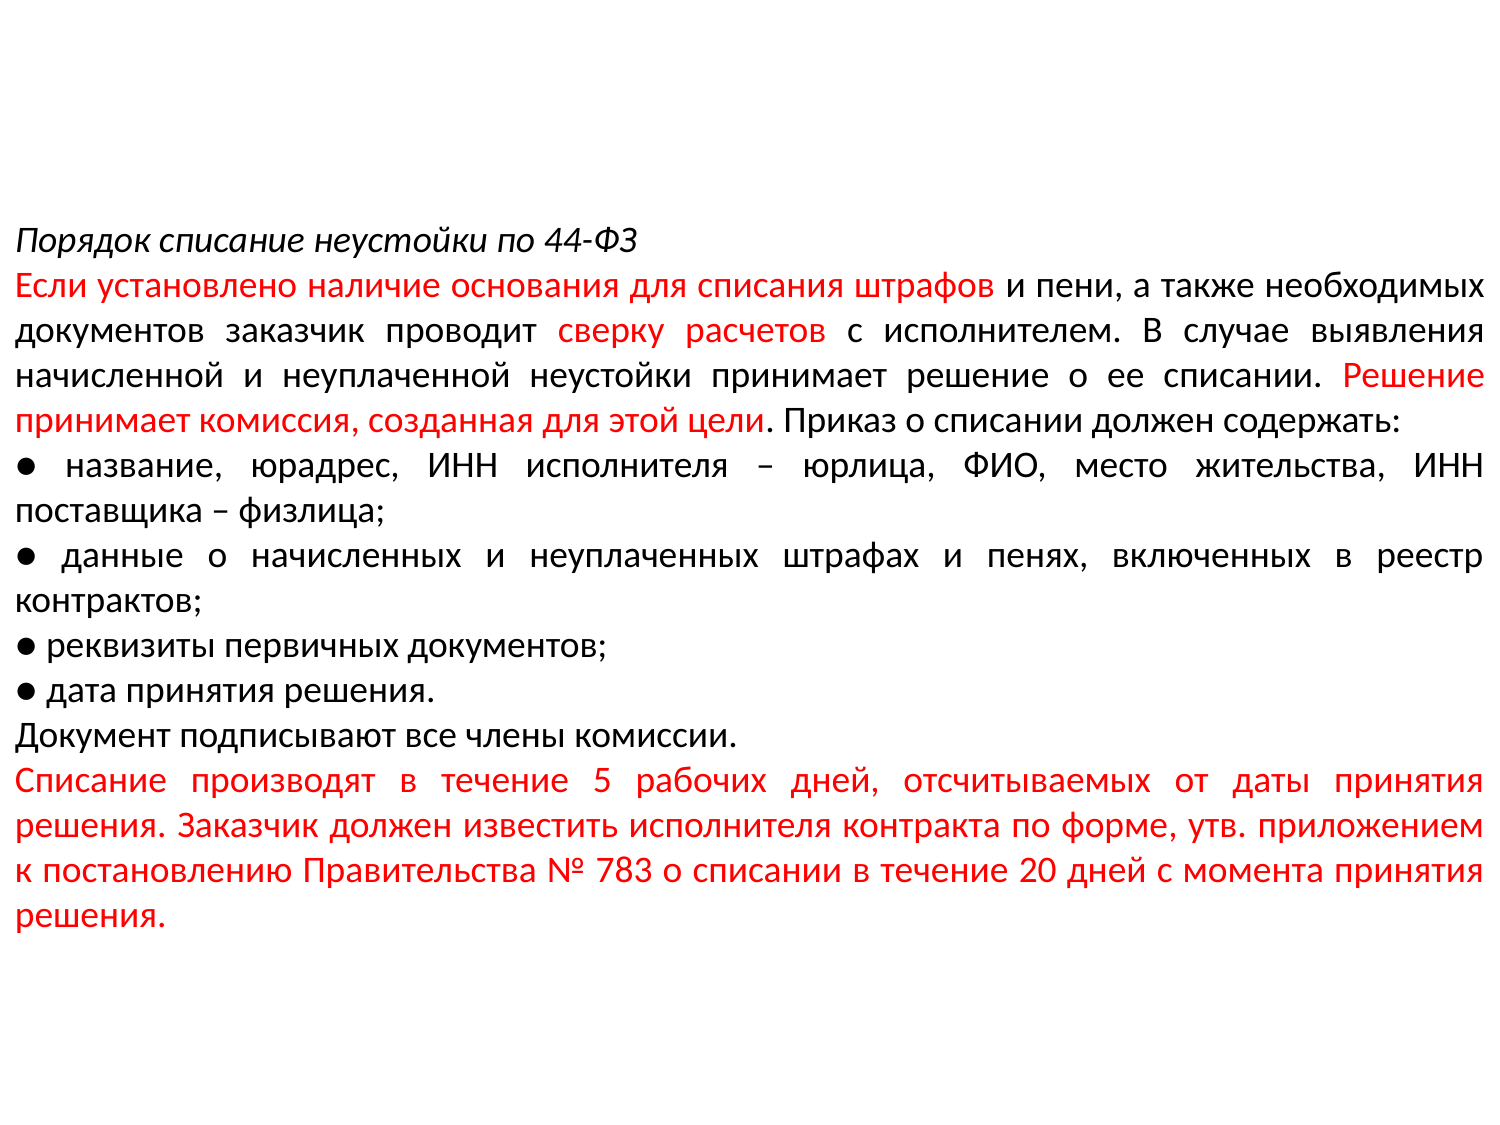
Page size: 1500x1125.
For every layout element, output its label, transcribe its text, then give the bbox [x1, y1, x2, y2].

text_box Порядок списание неустойки по 44-ФЗ Если установлено наличие основания для списания штрафов и пени, а также необходимых документов заказчик проводит сверку расчетов с исполнителем. В случае выявления начисленной и неуплаченной неустойки принимает решение о ее списании. Решение принимает комиссия, созданная для этой цели. Приказ о списании должен содержать: ● название, юрадрес, ИНН исполнителя – юрлица, ФИО, место жительства, ИНН поставщика – физлица; ● данные о начисленных и неуплаченных штрафах и пенях, включенных в реестр контрактов; ● реквизиты первичных документов; ● дата принятия решения. Документ подписывают все члены комиссии. Списание производят в течение 5 рабочих дней, отсчитываемых от даты принятия решения. Заказчик должен известить исполнителя контракта по форме, утв. приложением к постановлению Правительства № 783 о списании в течение 20 дней с момента принятия решения. [0, 208, 1500, 943]
